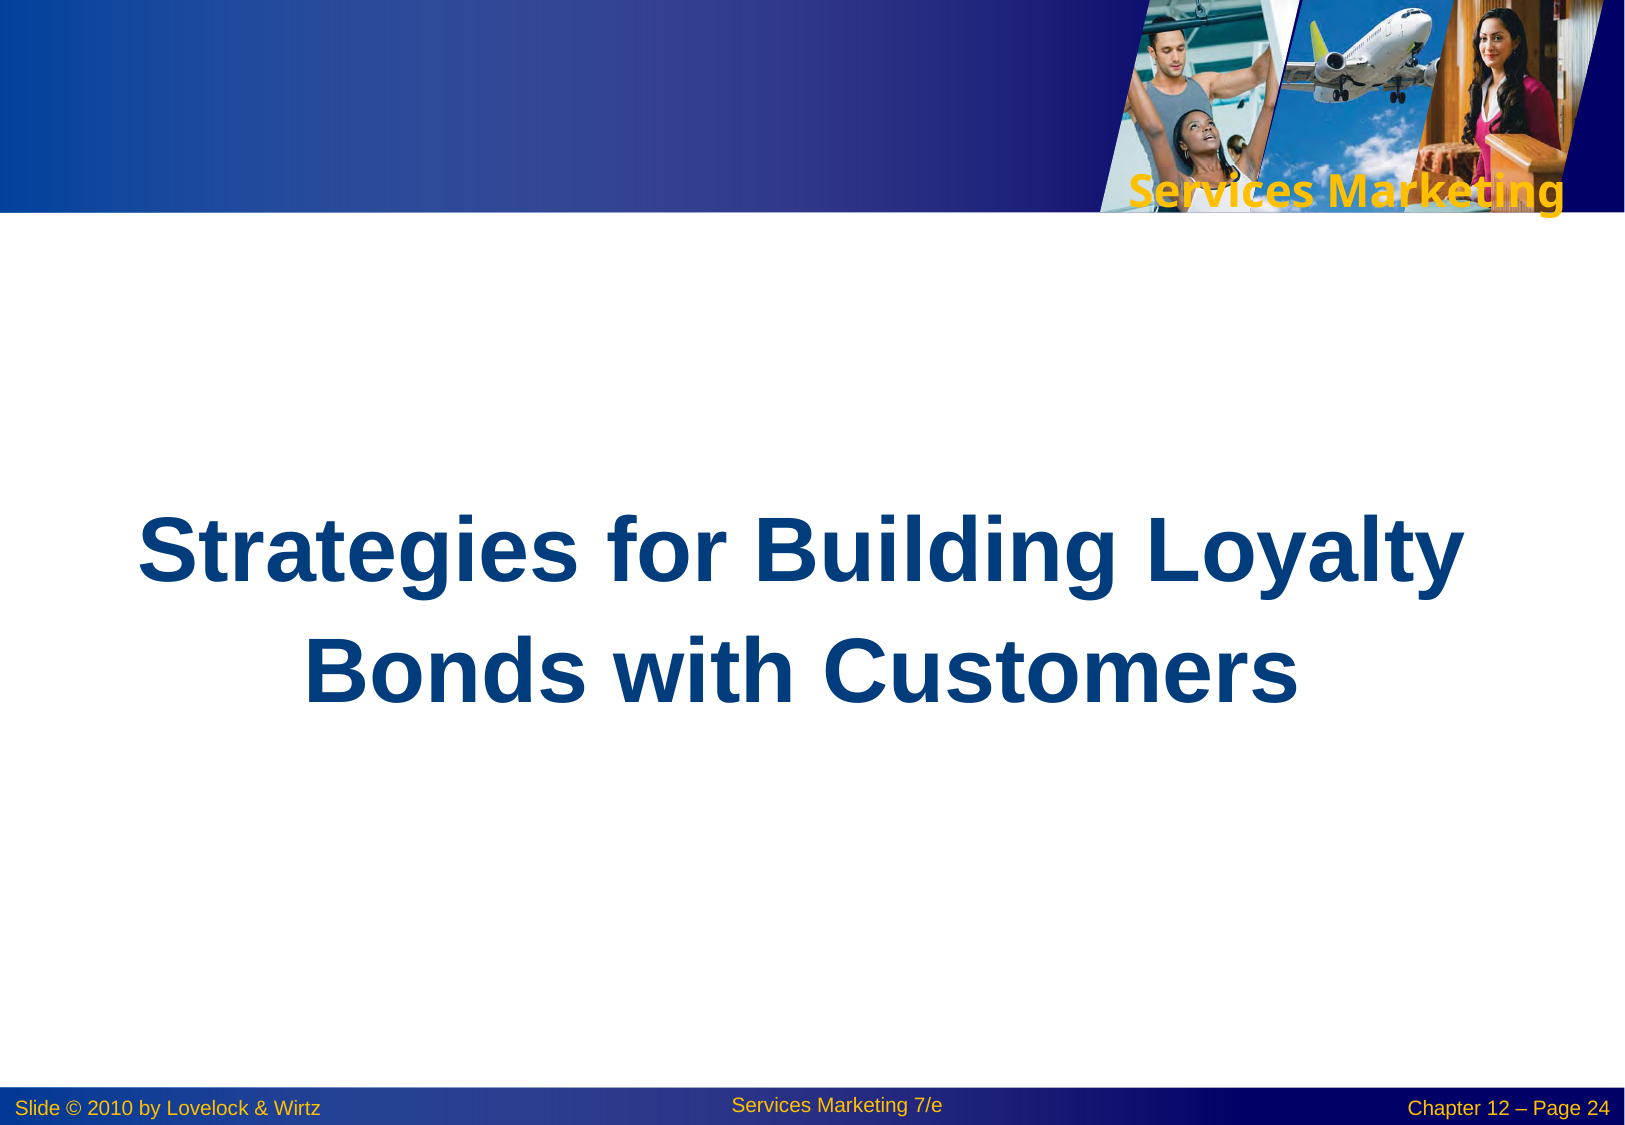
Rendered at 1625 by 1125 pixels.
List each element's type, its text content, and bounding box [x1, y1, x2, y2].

picture [1162, 186, 1172, 192]
picture [1546, 187, 1556, 202]
text_box Strategies for Building Loyalty Bonds with Customers [112, 436, 1493, 763]
picture [1100, 0, 1604, 213]
